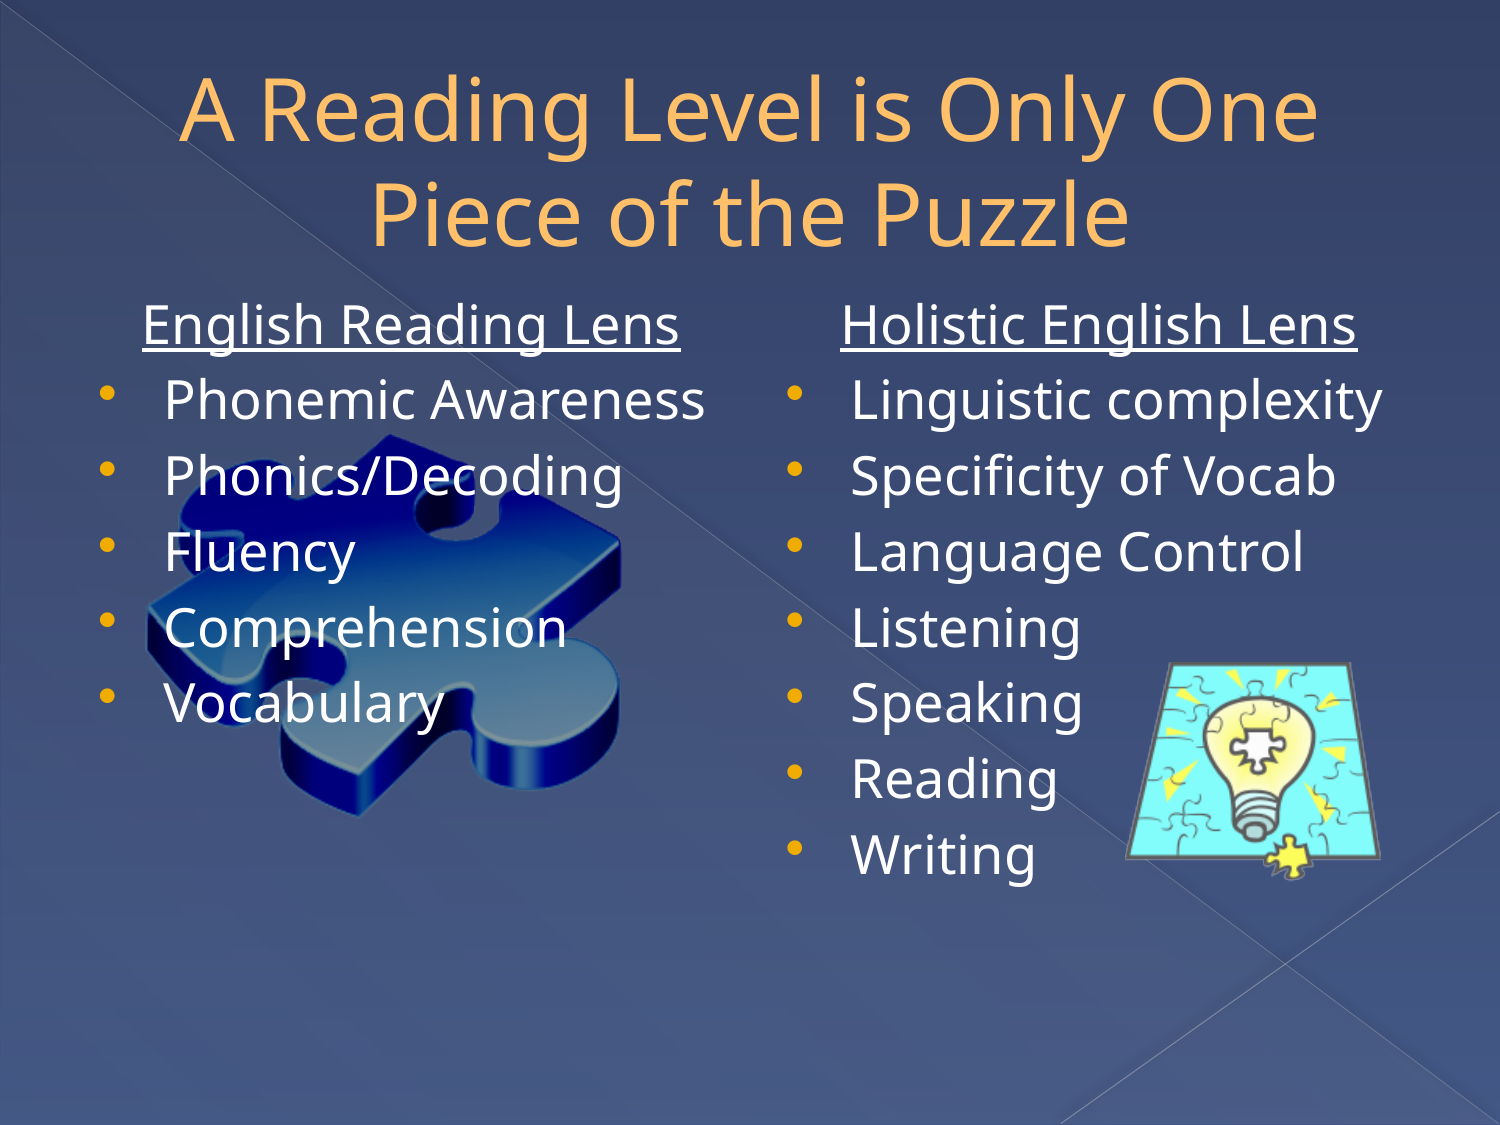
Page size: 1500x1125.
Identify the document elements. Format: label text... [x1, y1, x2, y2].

title A Reading Level is Only One Piece of the Puzzle [75, 43, 1425, 274]
list English Reading Lens Phonemic Awareness Phonics/Decoding Fluency Comprehension Vocabulary [75, 282, 738, 1025]
picture [1124, 662, 1381, 883]
list Holistic English Lens Linguistic complexity Specificity of Vocab Language Control Listening Speaking Reading Writing [762, 282, 1425, 1025]
picture [137, 362, 663, 888]
